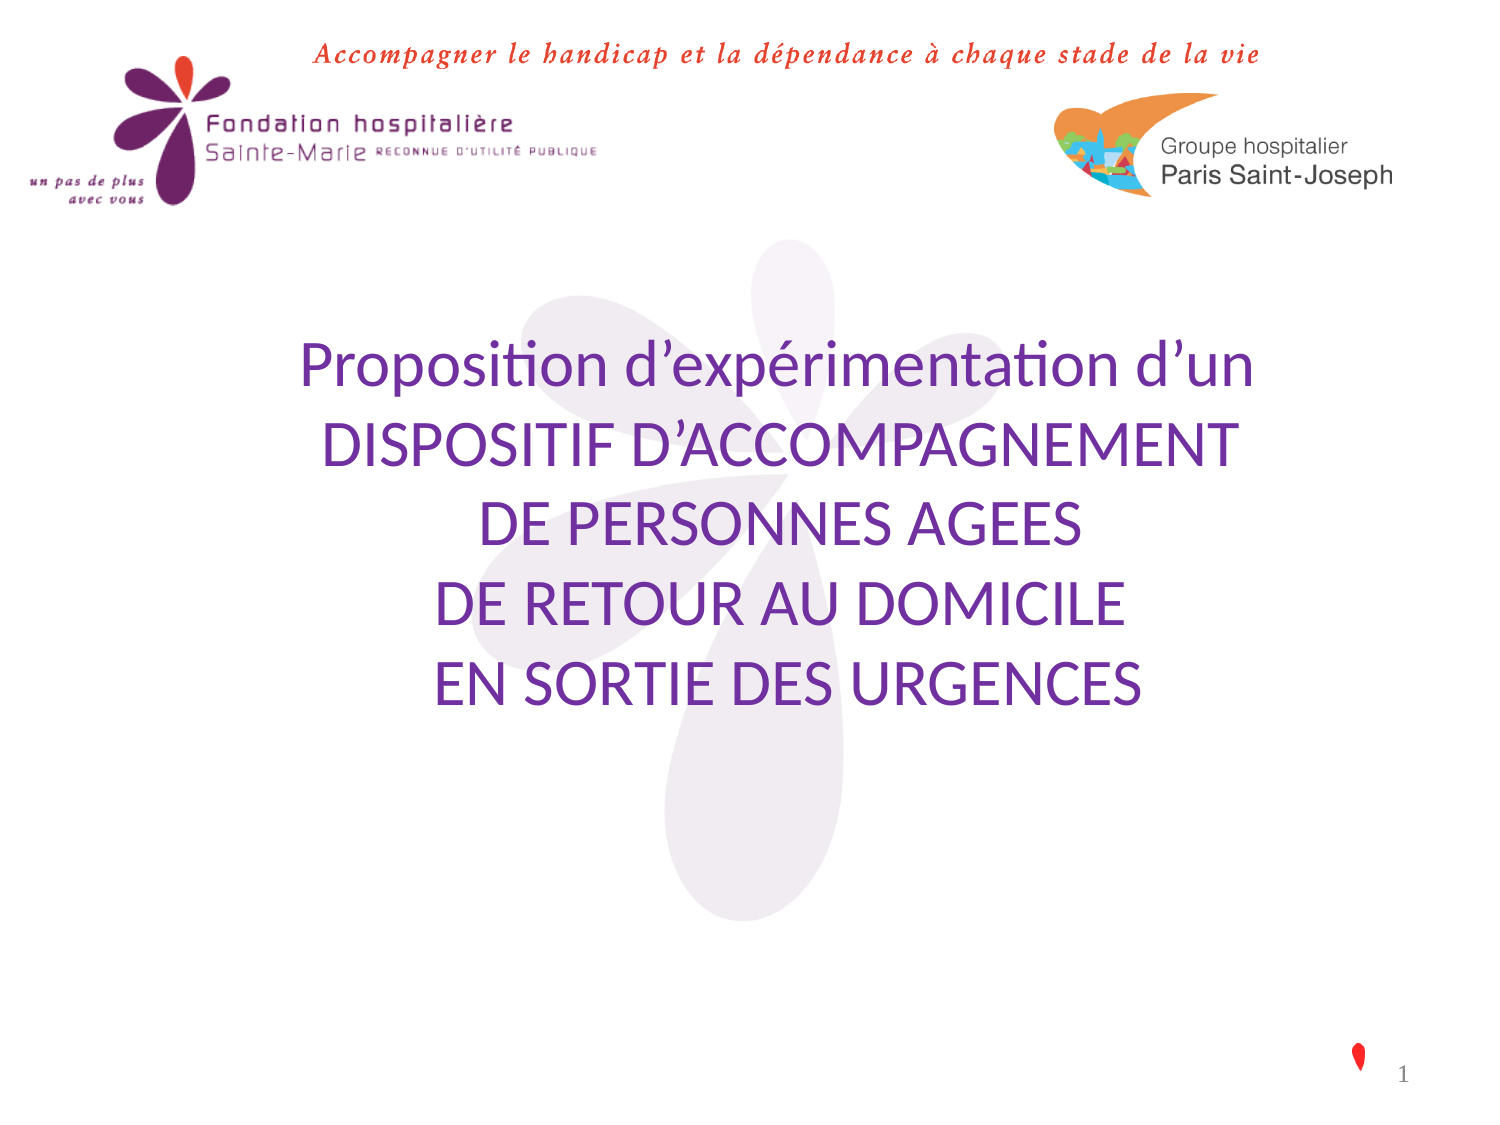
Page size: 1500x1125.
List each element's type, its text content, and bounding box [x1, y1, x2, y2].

title Proposition d’expérimentation d’un DISPOSITIF D’ACCOMPAGNEMENT DE PERSONNES AGEES DE RETOUR AU DOMICILE EN SORTIE DES URGENCES [265, 187, 1306, 727]
picture [1352, 1043, 1365, 1071]
picture [29, 42, 1392, 1009]
